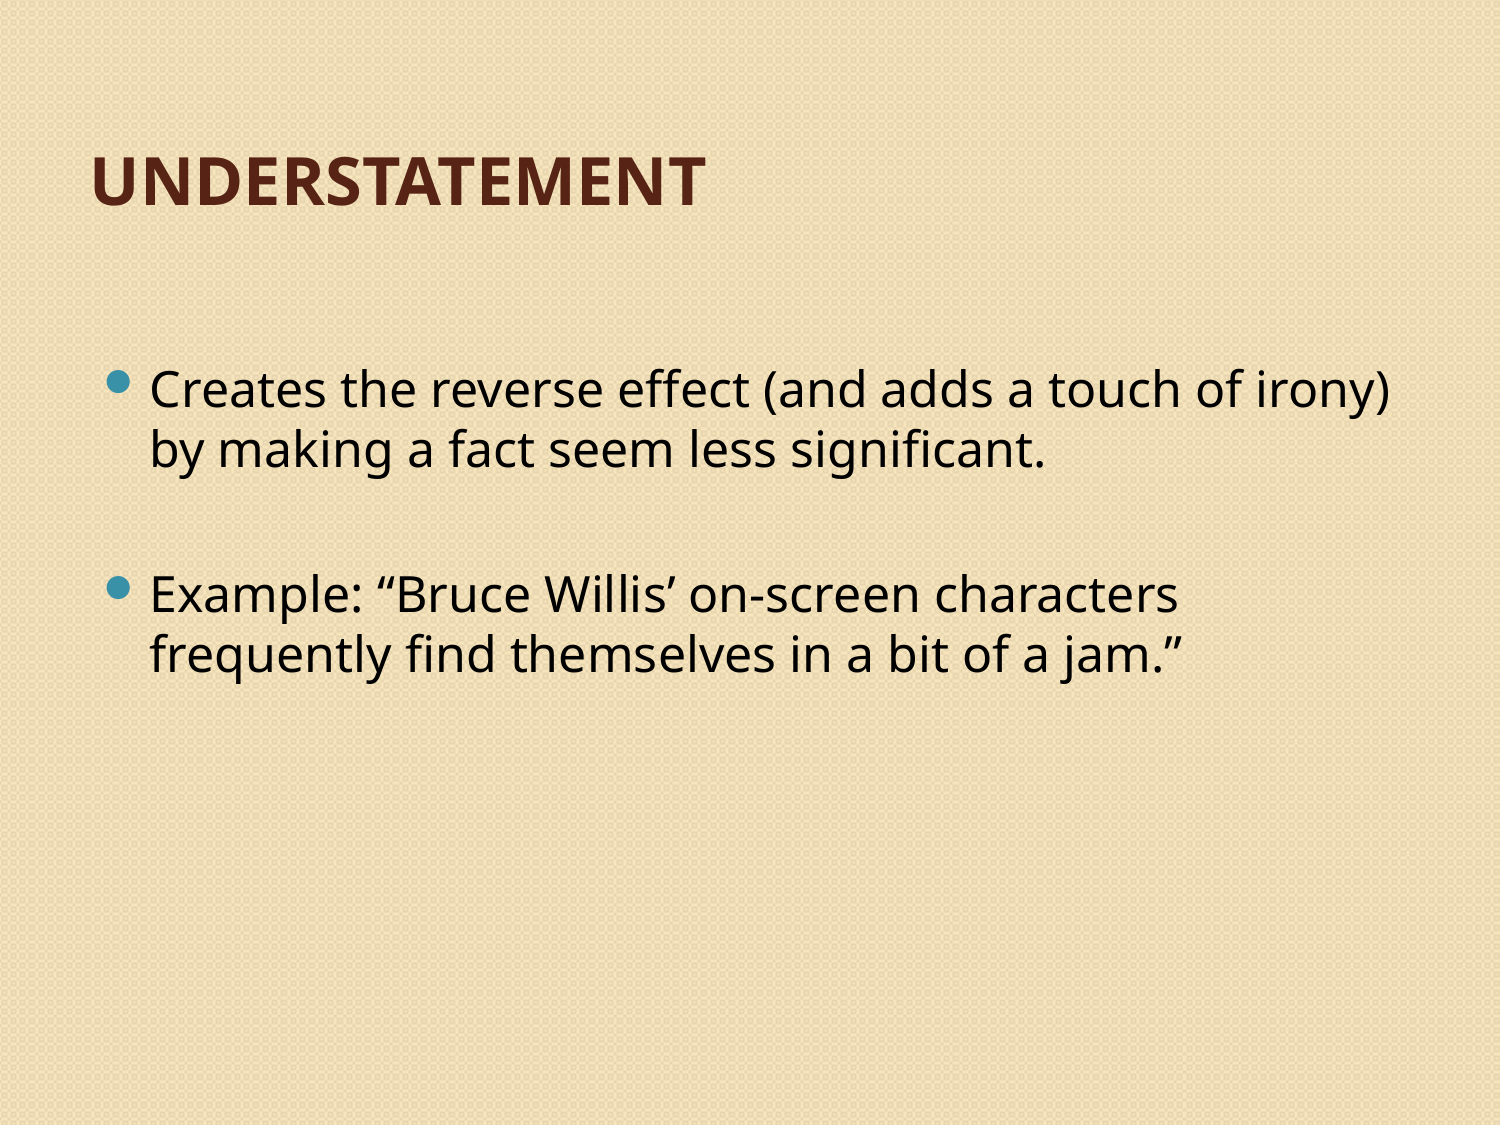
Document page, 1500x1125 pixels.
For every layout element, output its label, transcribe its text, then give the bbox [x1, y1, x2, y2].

list Creates the reverse effect (and adds a touch of irony) by making a fact seem less significant. Example: “Bruce Willis’ on-screen characters frequently find themselves in a bit of a jam.” [75, 350, 1413, 1005]
title understatement [75, 35, 925, 227]
